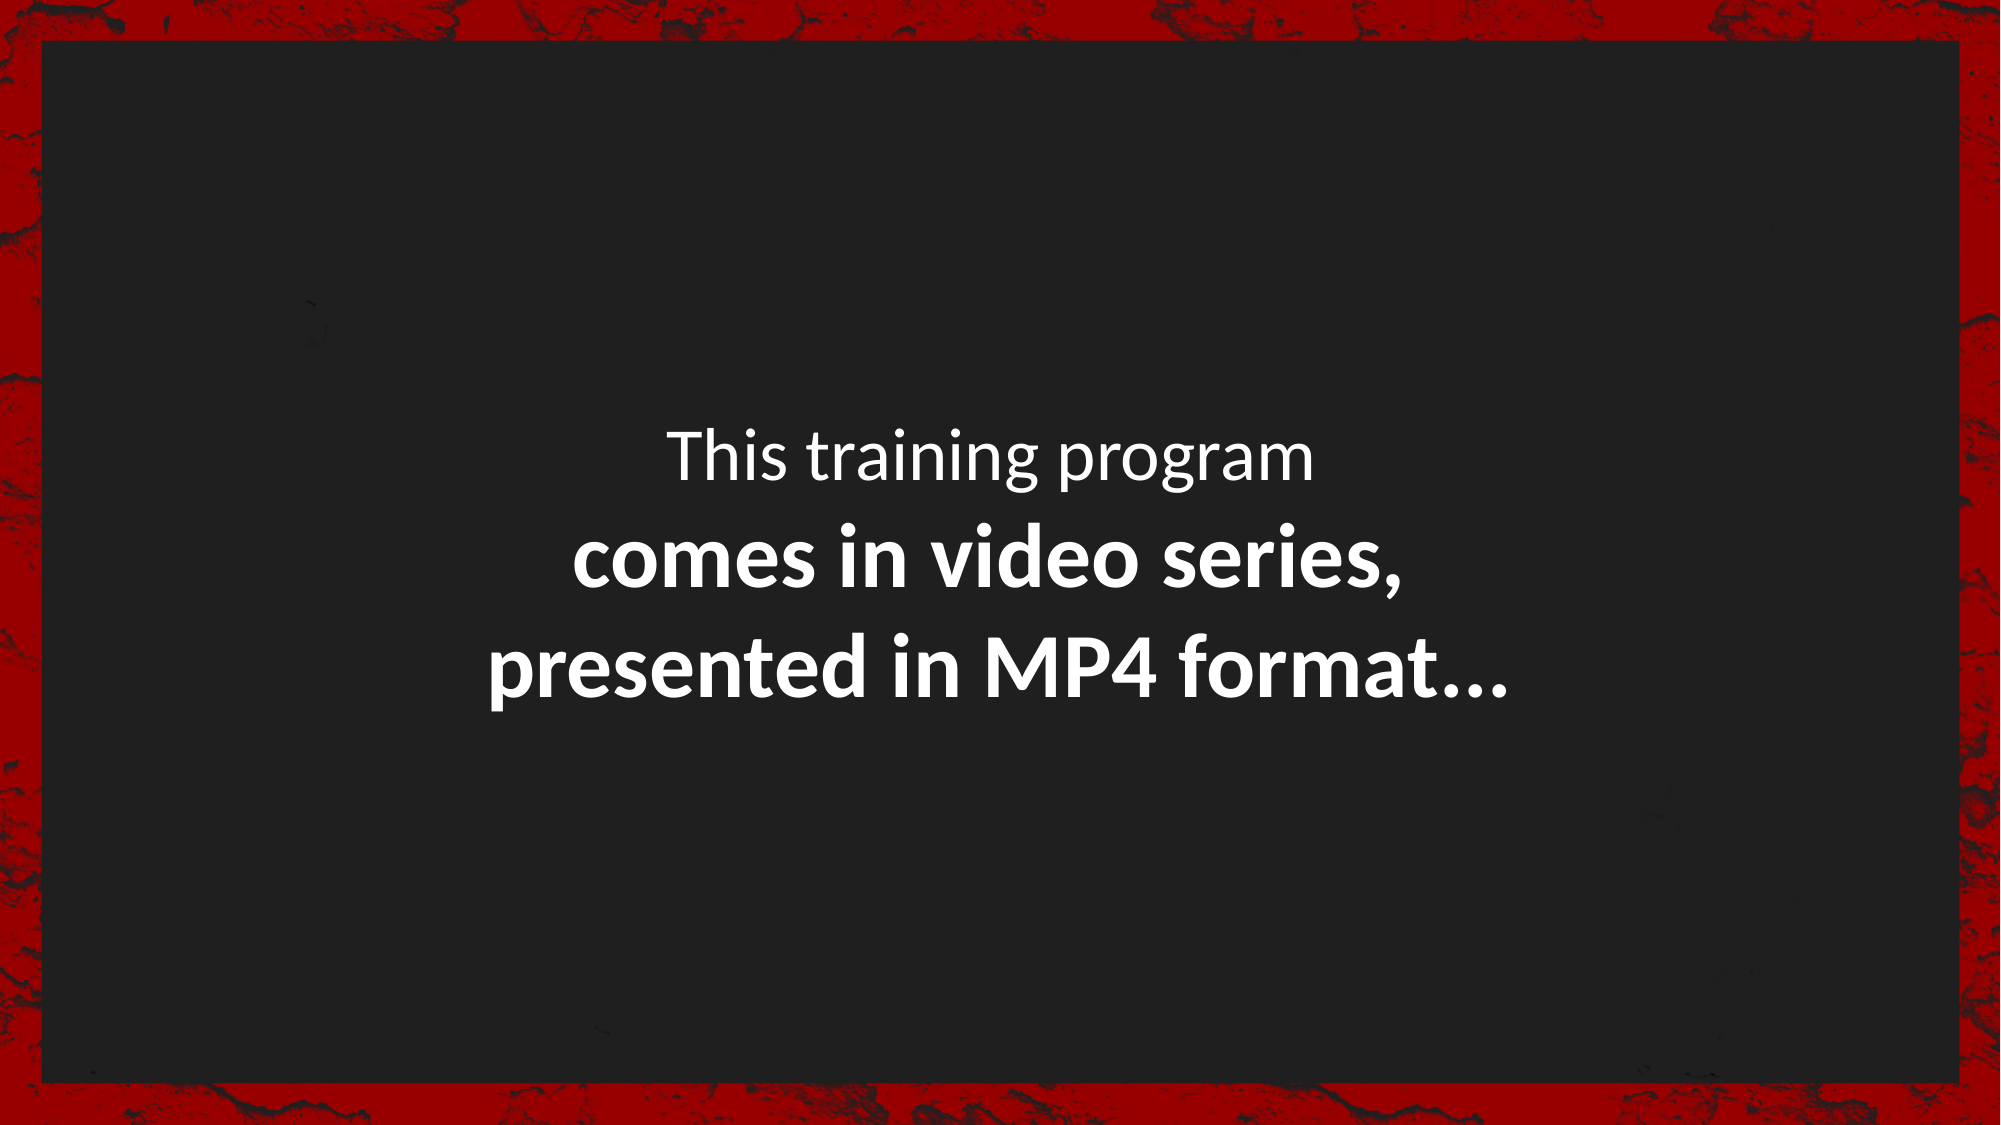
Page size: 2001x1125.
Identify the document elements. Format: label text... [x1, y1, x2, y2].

text_box This training program comes in video series, presented in MP4 format... [0, 398, 2000, 723]
picture [0, 0, 2001, 1125]
